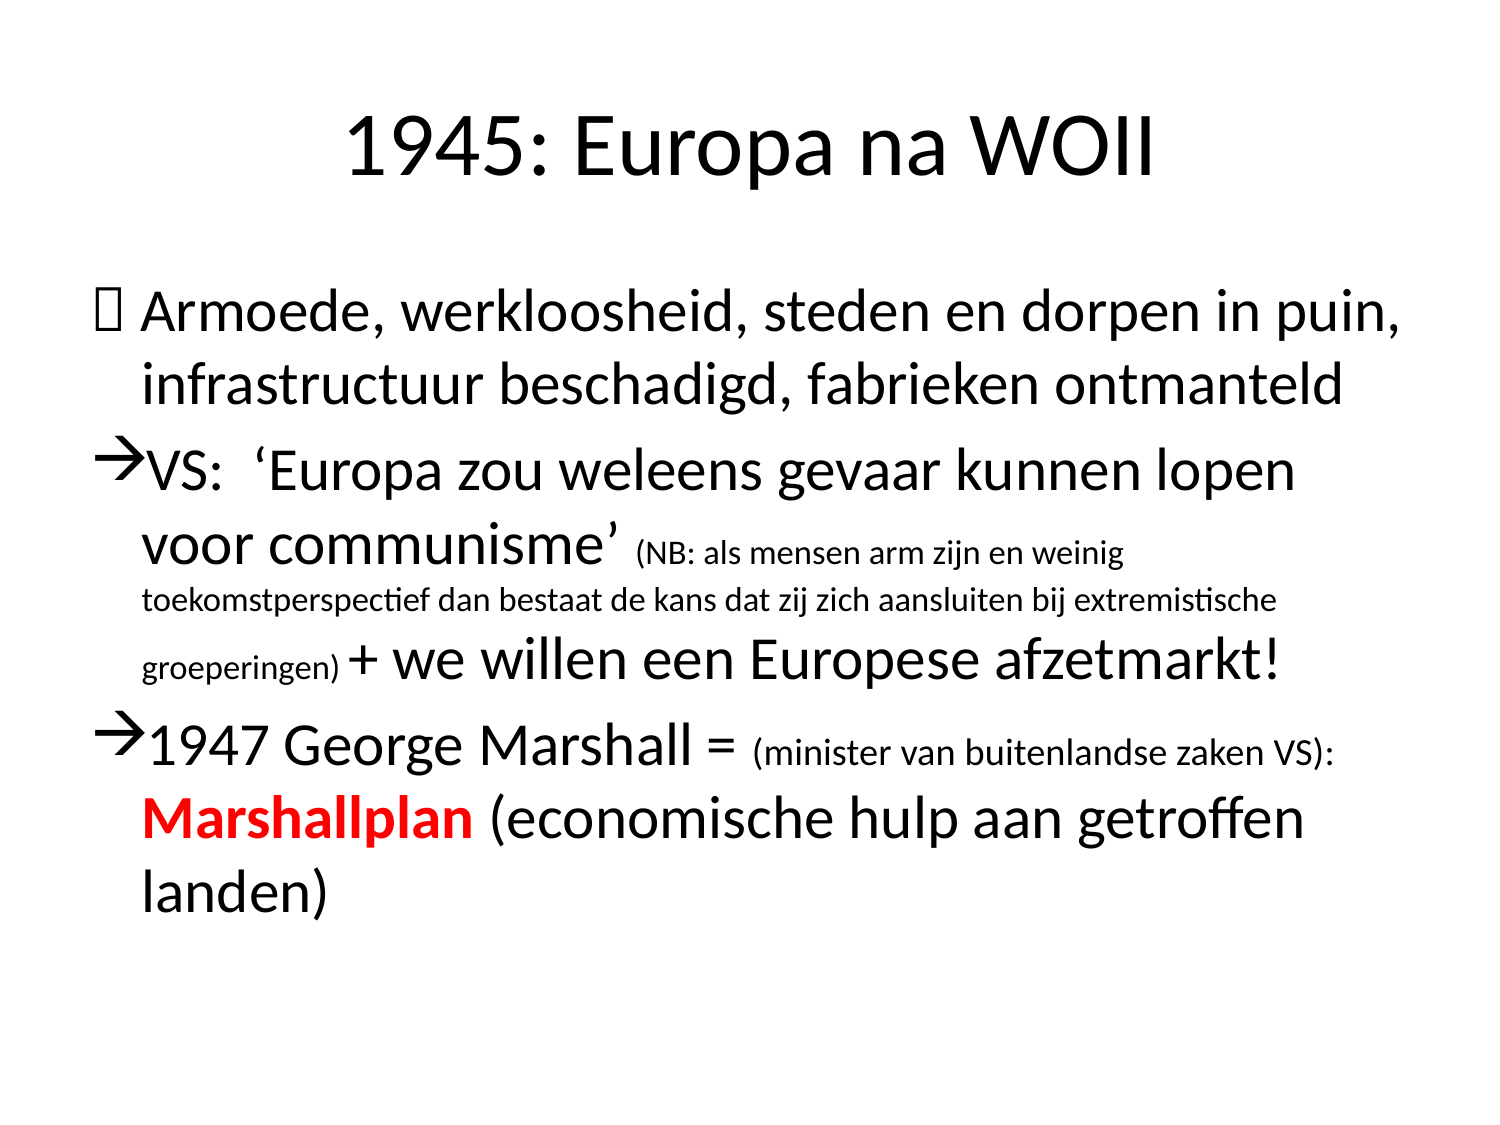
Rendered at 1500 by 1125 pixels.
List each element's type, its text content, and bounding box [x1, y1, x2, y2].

list  Armoede, werkloosheid, steden en dorpen in puin, infrastructuur beschadigd, fabrieken ontmanteld VS: ‘Europa zou weleens gevaar kunnen lopen voor communisme’ (NB: als mensen arm zijn en weinig toekomstperspectief dan bestaat de kans dat zij zich aansluiten bij extremistische groeperingen) + we willen een Europese afzetmarkt! 1947 George Marshall = (minister van buitenlandse zaken VS): Marshallplan (economische hulp aan getroffen landen) [75, 262, 1425, 1005]
title 1945: Europa na WOII [75, 45, 1425, 233]
